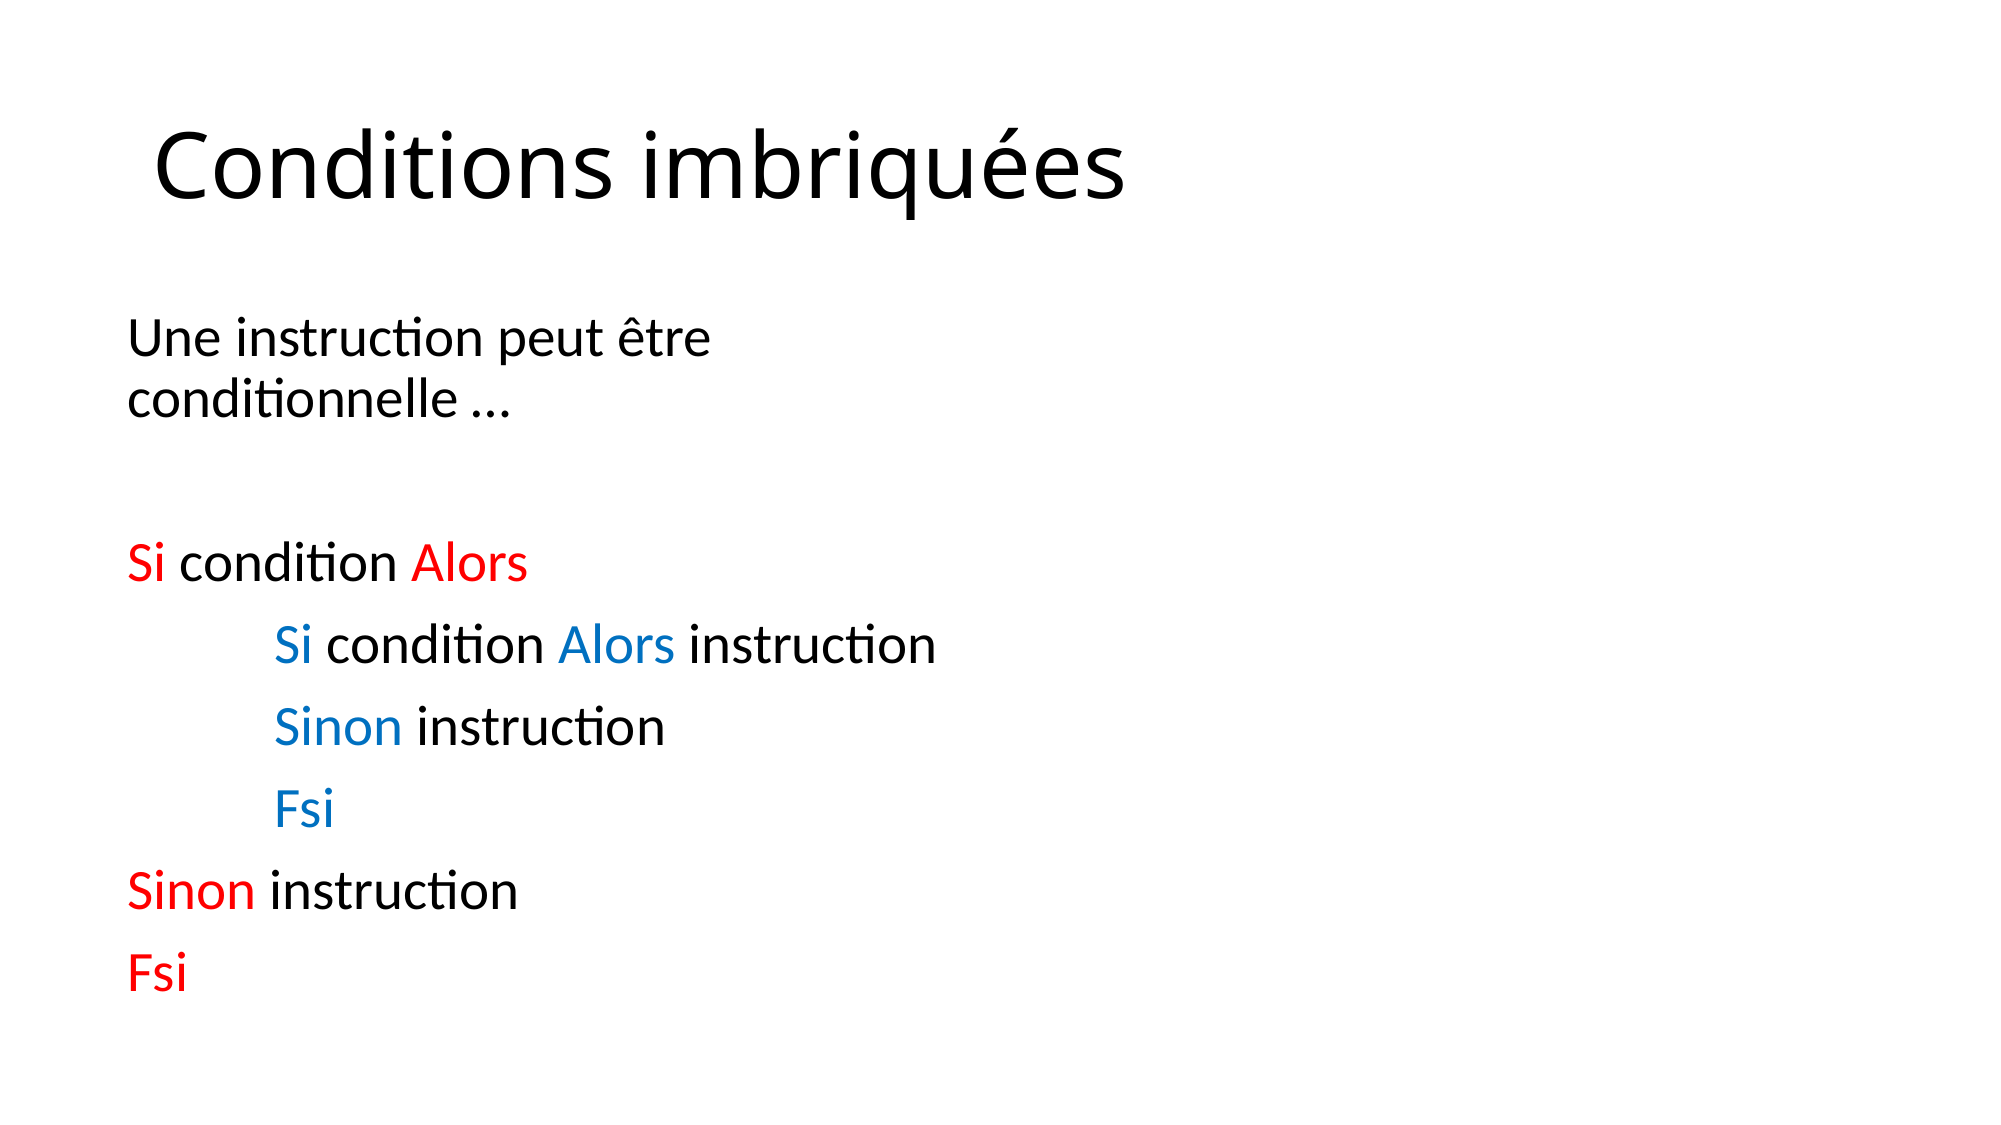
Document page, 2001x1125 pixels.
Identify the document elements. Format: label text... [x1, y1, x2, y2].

title Conditions imbriquées [137, 59, 1863, 278]
list Une instruction peut être conditionnelle … Si condition Alors Si condition Alors instruction Sinon instruction Fsi Sinon instruction Fsi [112, 299, 988, 1014]
